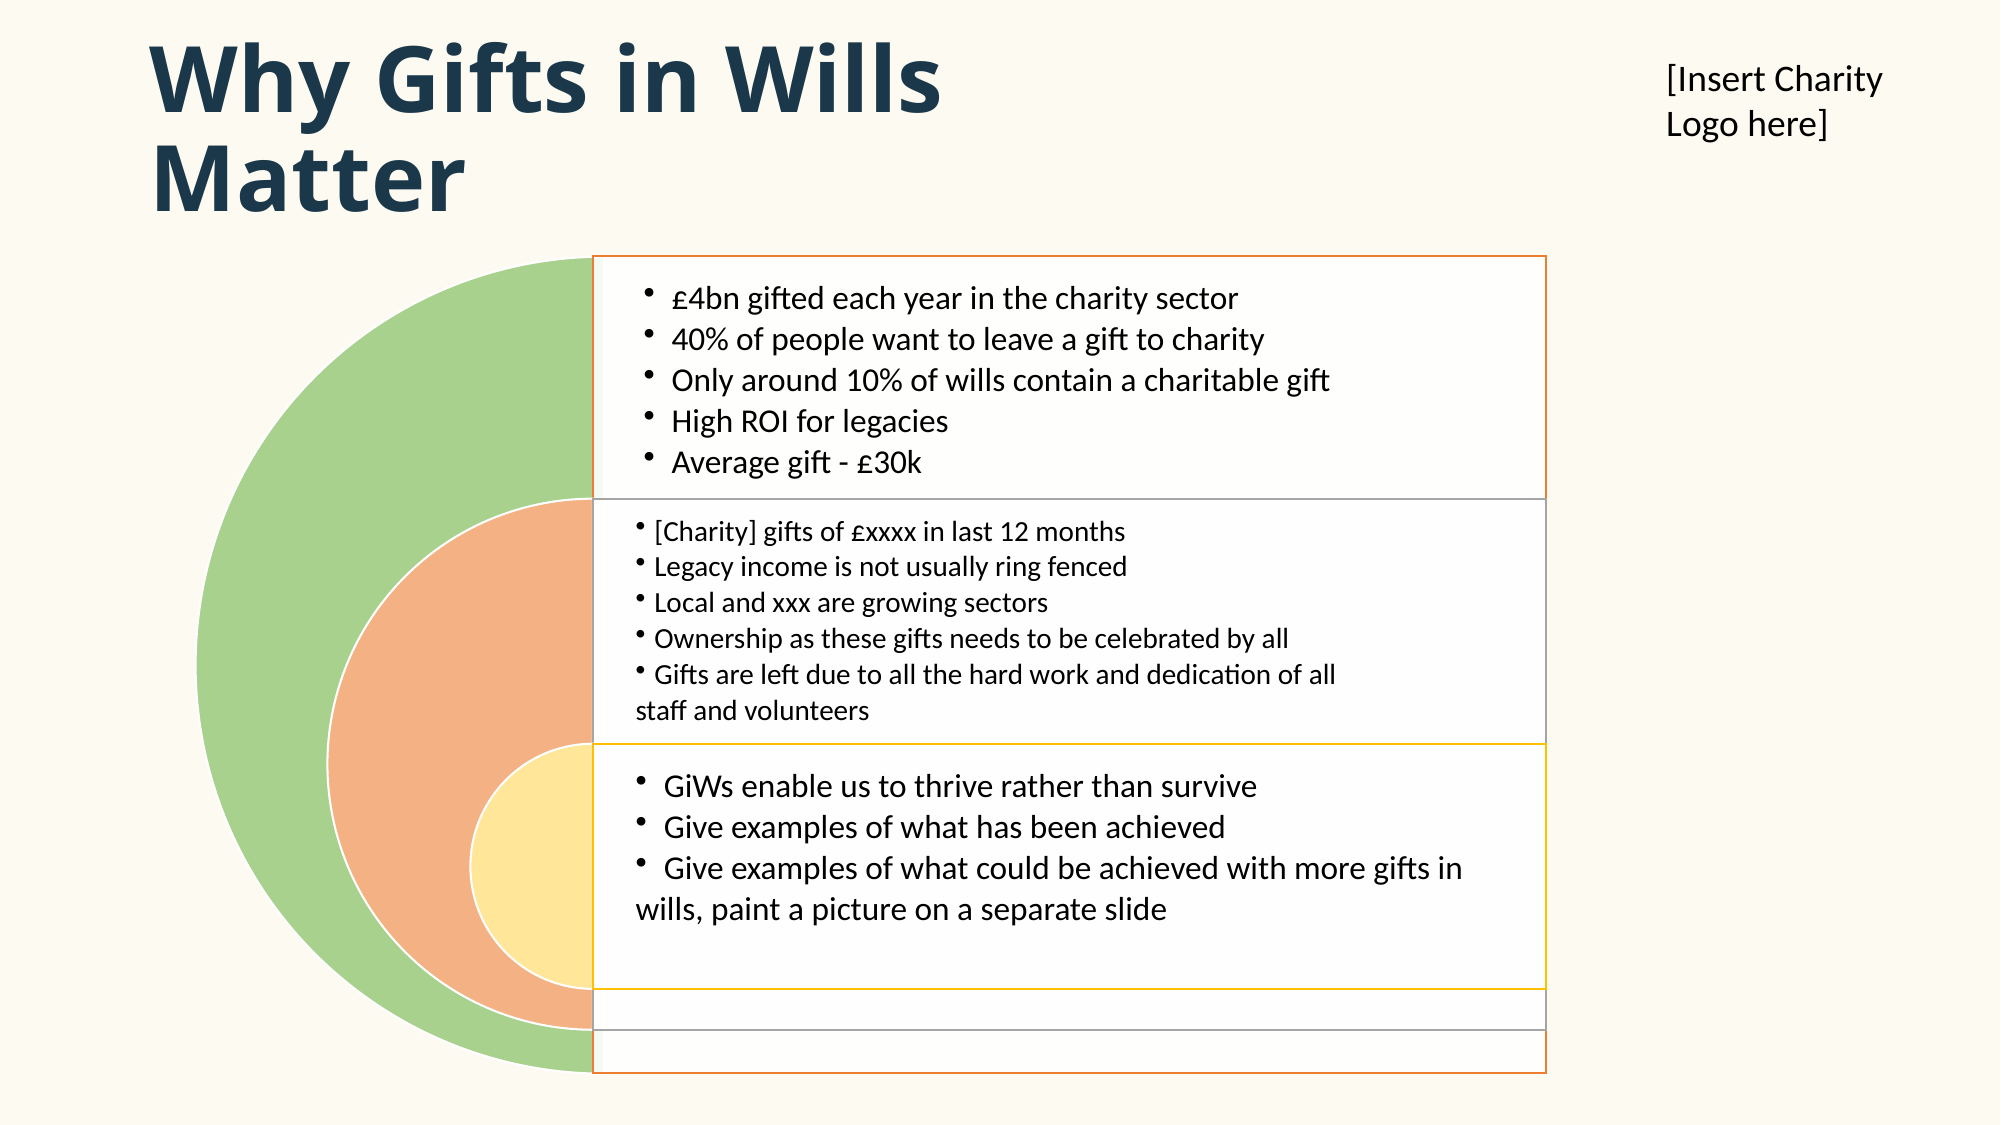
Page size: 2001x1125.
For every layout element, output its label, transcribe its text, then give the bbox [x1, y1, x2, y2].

text_box [Insert Charity Logo here] [1651, 46, 1920, 287]
title Why Gifts in Wills Matter [134, 23, 1221, 241]
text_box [405, 217, 1768, 1107]
